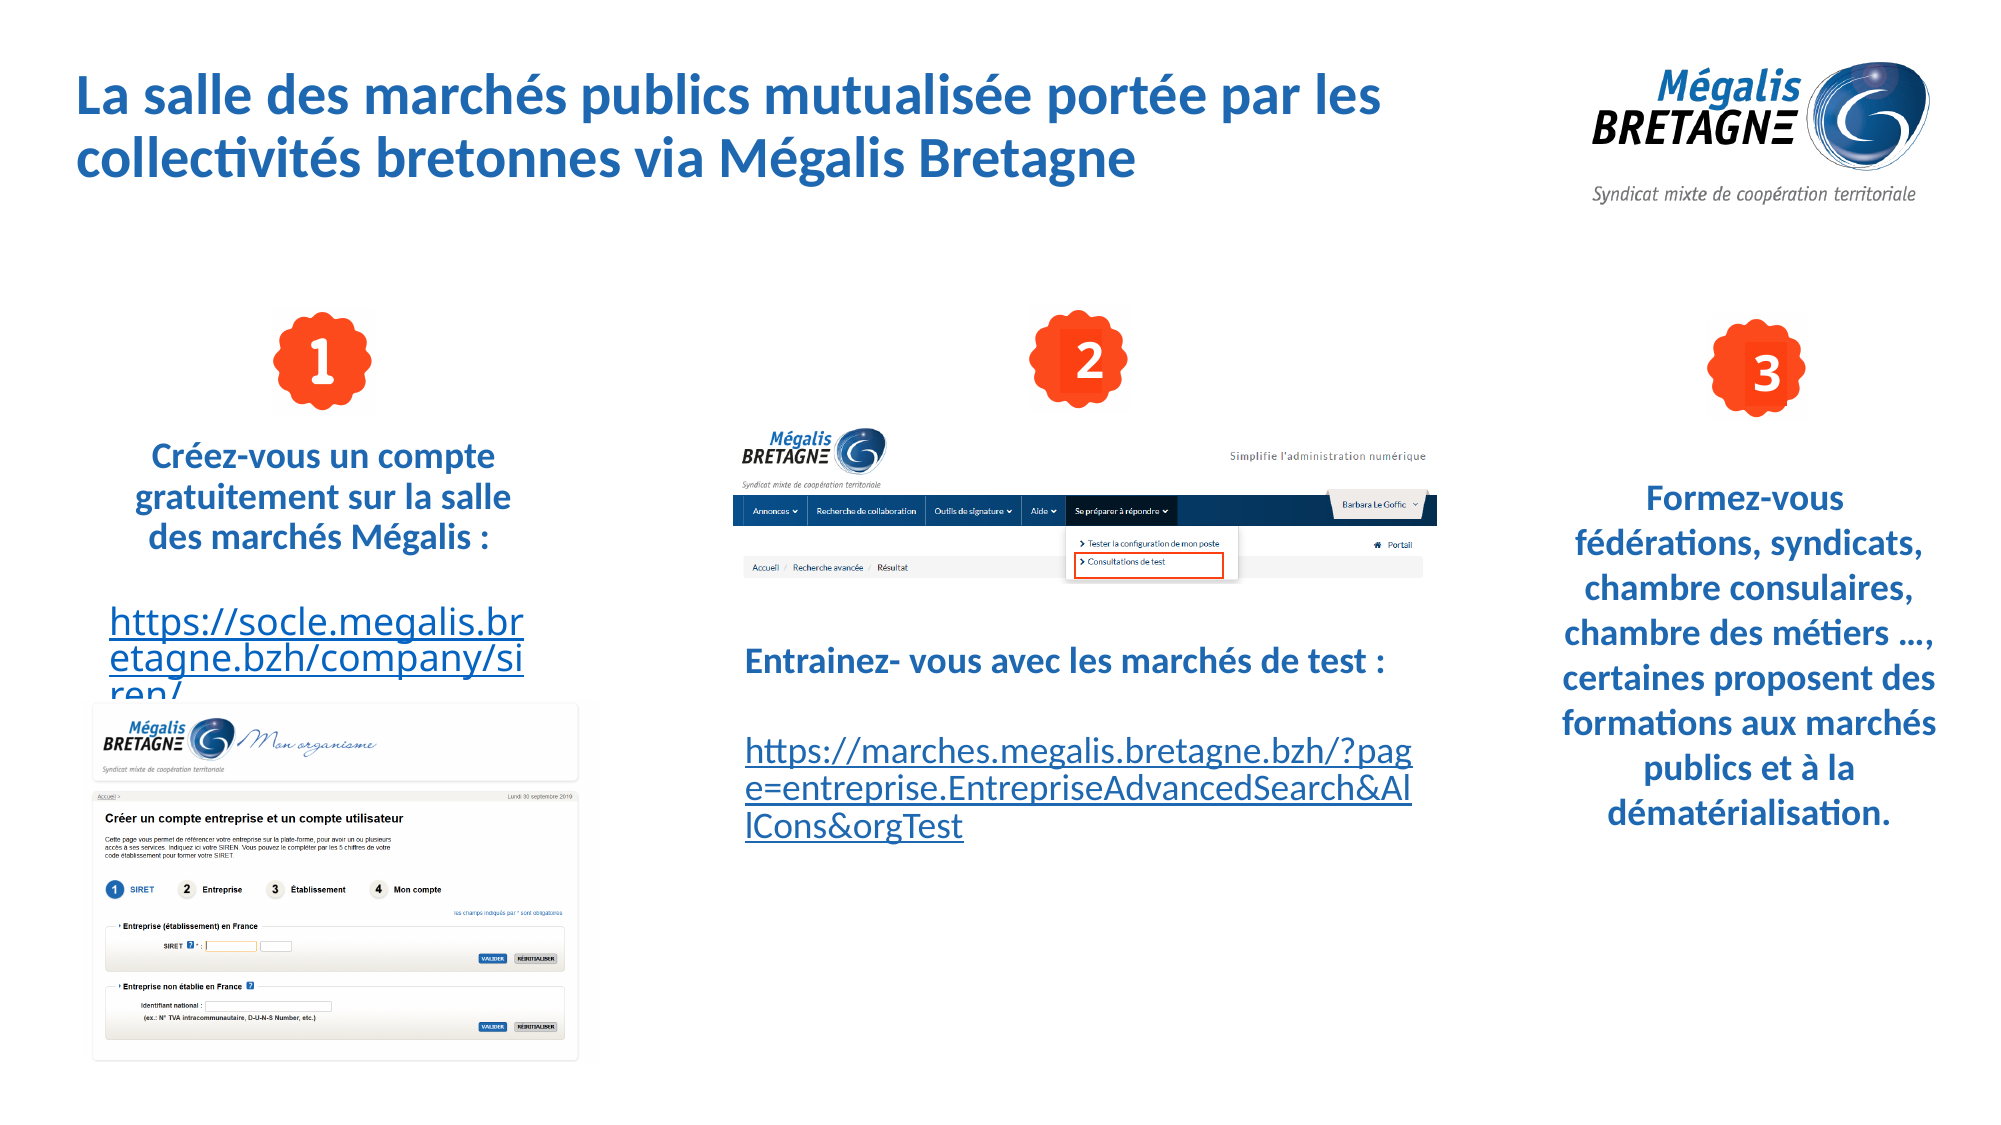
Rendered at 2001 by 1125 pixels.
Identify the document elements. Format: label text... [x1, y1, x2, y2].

picture [733, 417, 1437, 584]
text_box Entrainez- vous avec les marchés de test : https://marches.megalis.bretagne.bzh/?page=entreprise.EntrepriseAdvancedSearch&AllCons&orgTest [730, 628, 1434, 824]
text_box Créez-vous un compte gratuitement sur la salle des marchés Mégalis : https://socle.megalis.bretagne.bzh/company/siren/ [94, 400, 554, 680]
picture [82, 699, 598, 1062]
title La salle des marchés publics mutualisée portée par les collectivités bretonnes via Mégalis Bretagne [61, 77, 1567, 178]
picture [1707, 314, 1809, 422]
picture [1567, 41, 1950, 214]
picture [273, 307, 375, 415]
text_box Formez-vous fédérations, syndicats, chambre consulaires, chambre des métiers …, certaines proposent des formations aux marchés publics et à la dématérialisation. [1535, 465, 1964, 841]
picture [1029, 305, 1131, 413]
